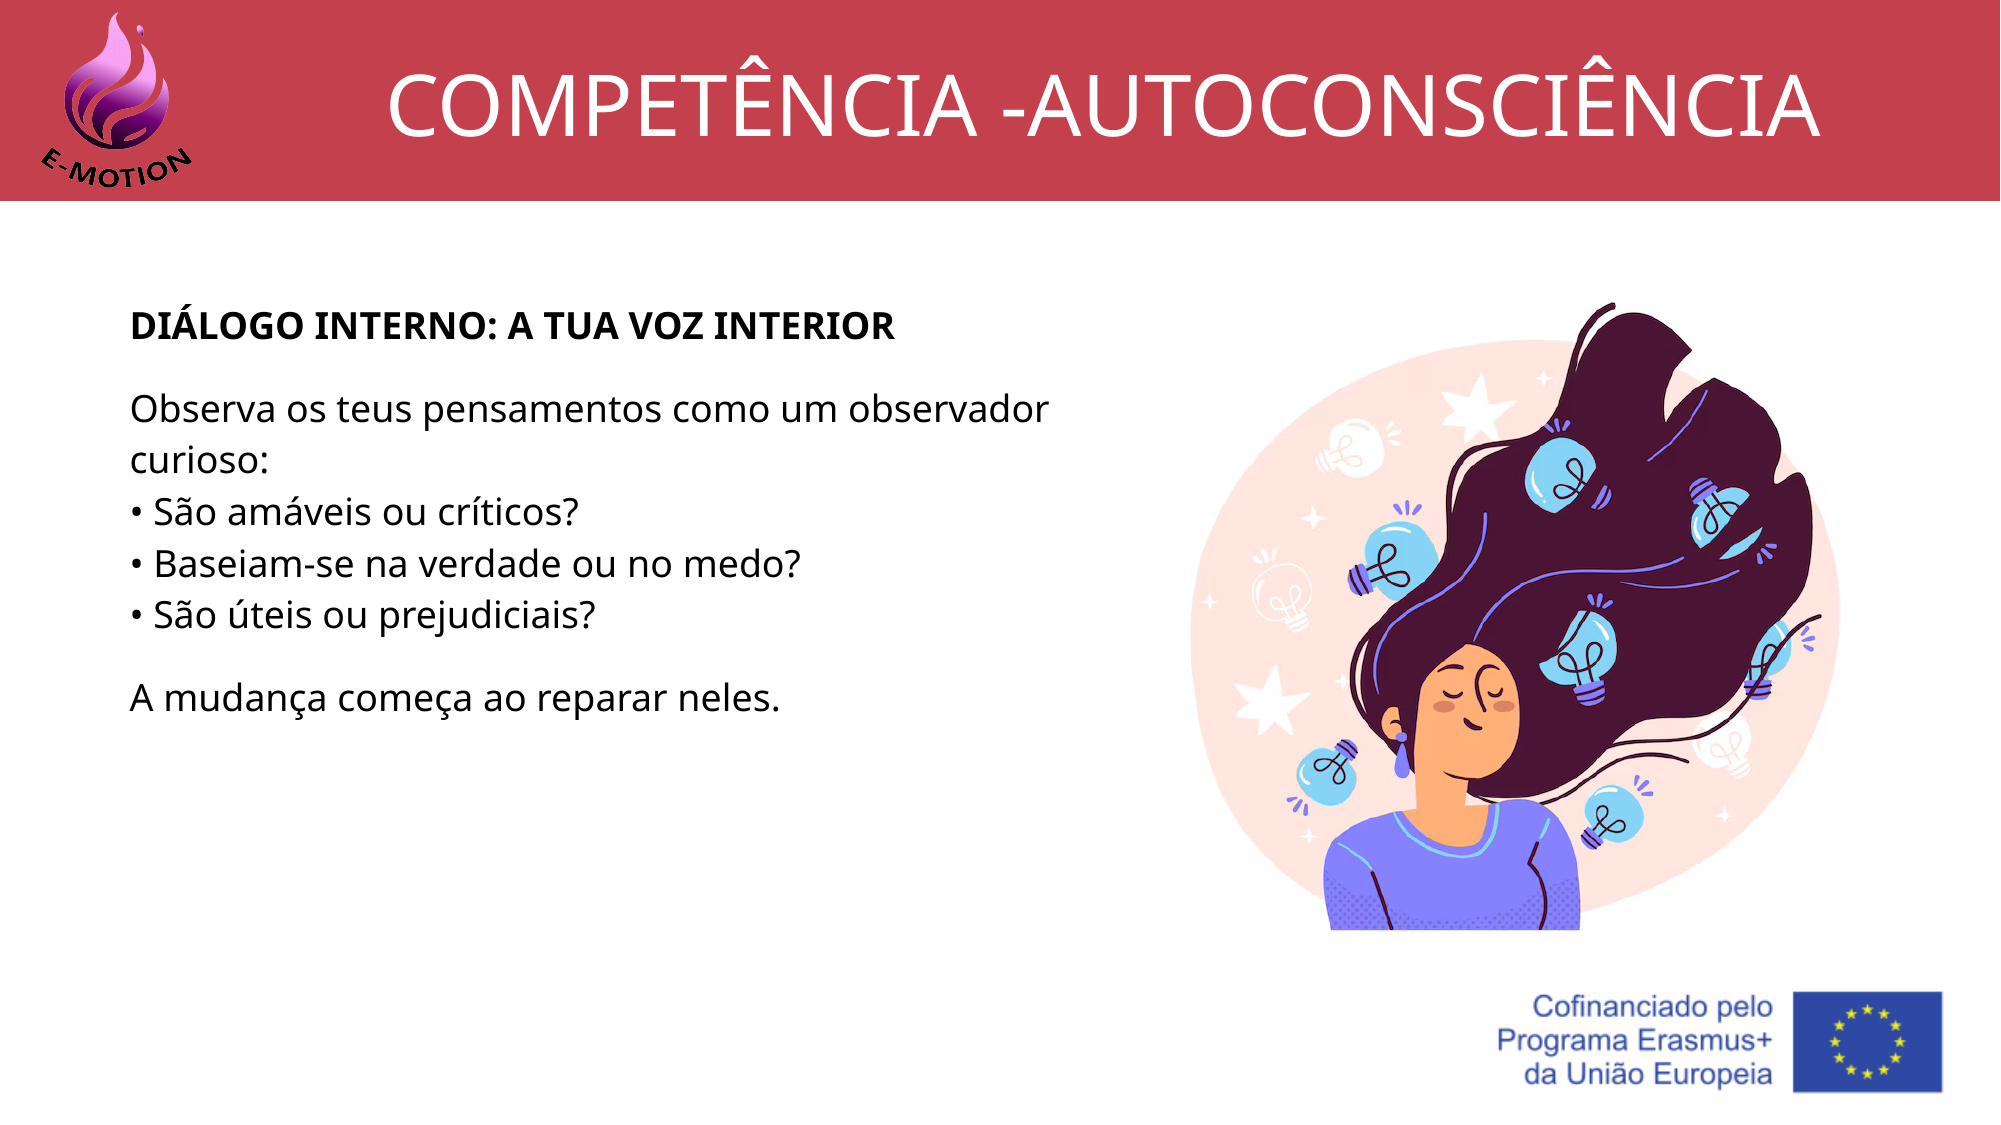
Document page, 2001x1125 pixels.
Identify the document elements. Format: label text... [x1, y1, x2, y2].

picture [1159, 270, 2000, 1125]
picture [0, 0, 253, 247]
text_box DIÁLOGO INTERNO: A TUA VOZ INTERIOR Observa os teus pensamentos como um observador curioso: • São amáveis ou críticos? • Baseiam-se na verdade ou no medo? • São úteis ou prejudiciais? A mudança começa ao reparar neles. [114, 287, 1128, 804]
text_box COMPETÊNCIA -AUTOCONSCIÊNCIA [257, 47, 1838, 170]
